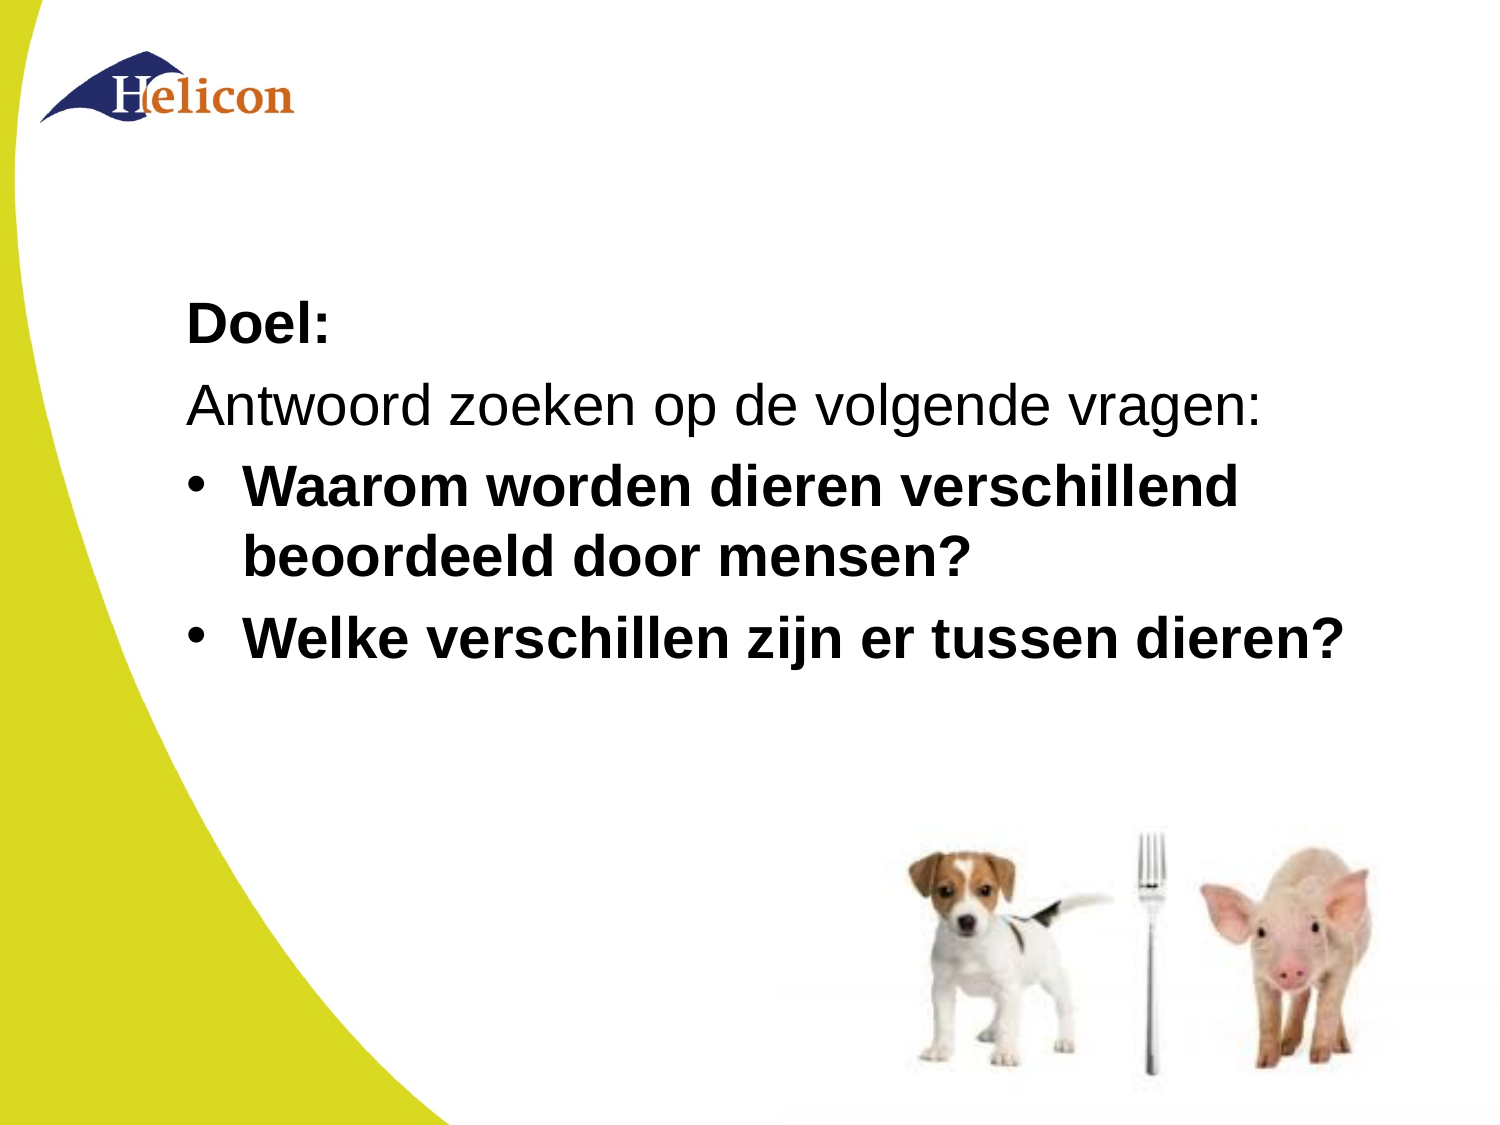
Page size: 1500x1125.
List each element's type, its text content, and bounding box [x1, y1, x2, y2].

list Doel: Antwoord zoeken op de volgende vragen: Waarom worden dieren verschillend beoordeeld door mensen? Welke verschillen zijn er tussen dieren? [171, 196, 1425, 1094]
picture [0, 0, 1500, 1125]
